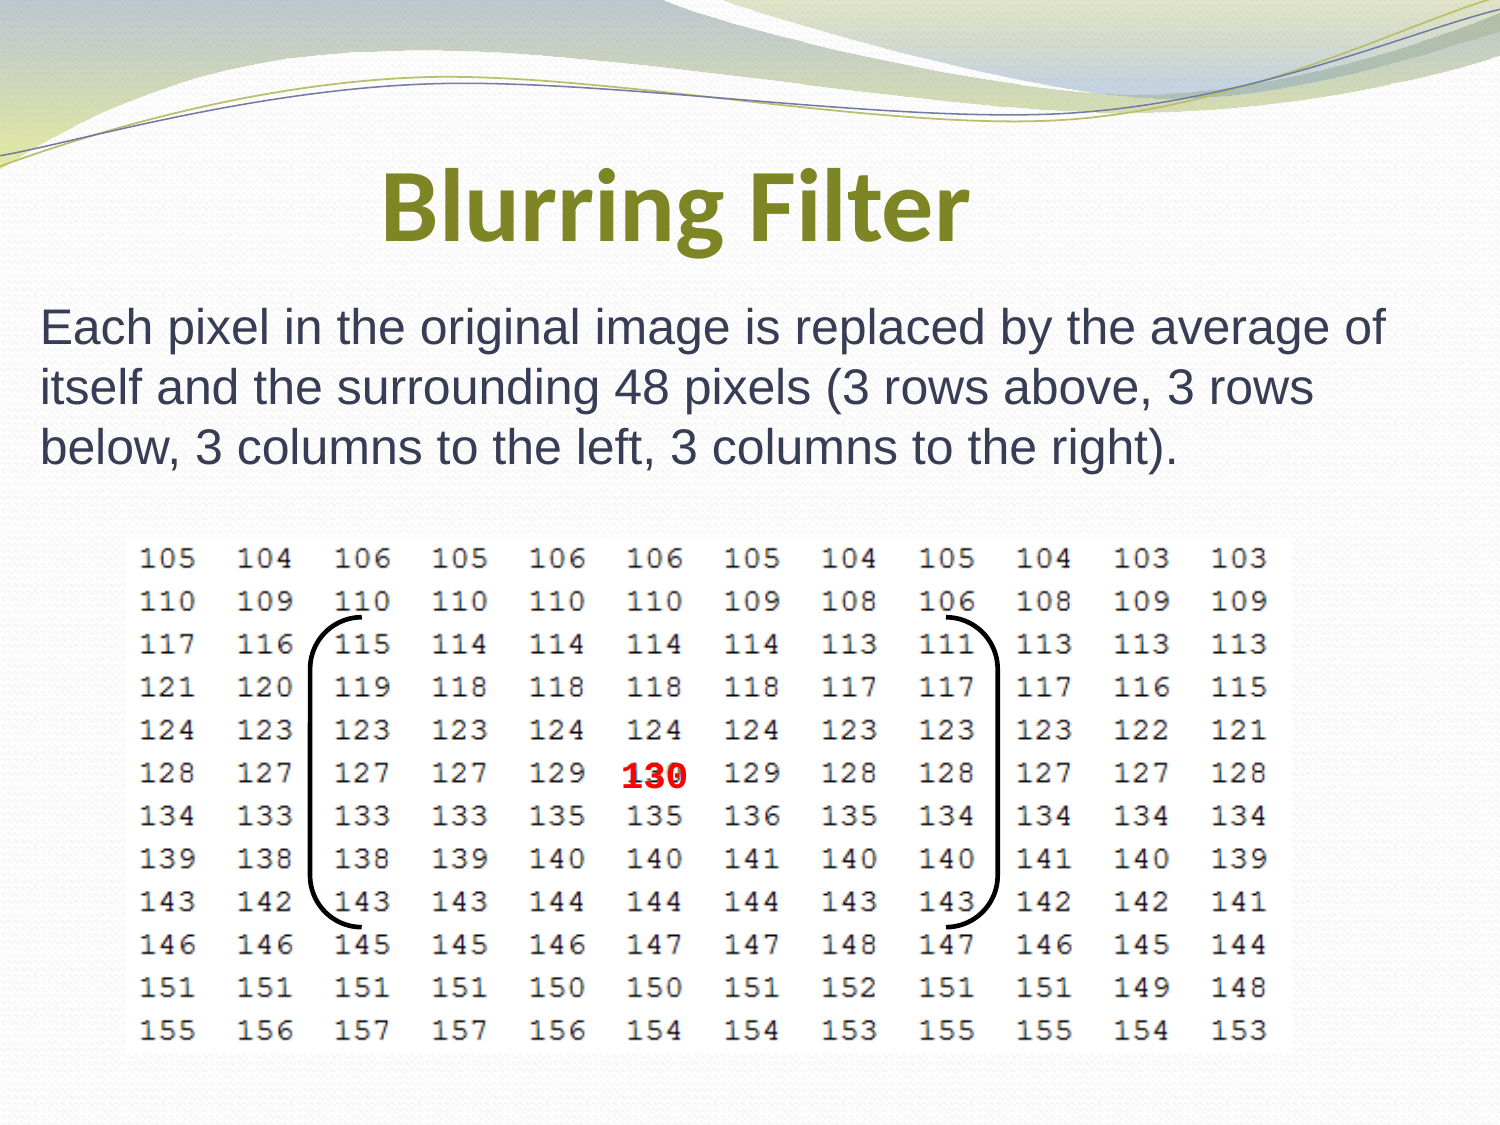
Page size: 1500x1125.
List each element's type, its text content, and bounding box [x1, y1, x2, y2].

title Blurring Filter [6, 75, 1394, 263]
text_box Each pixel in the original image is replaced by the average of itself and the surrounding 48 pixels (3 rows above, 3 rows below, 3 columns to the left, 3 columns to the right). [24, 287, 1471, 483]
picture [124, 537, 1292, 1052]
